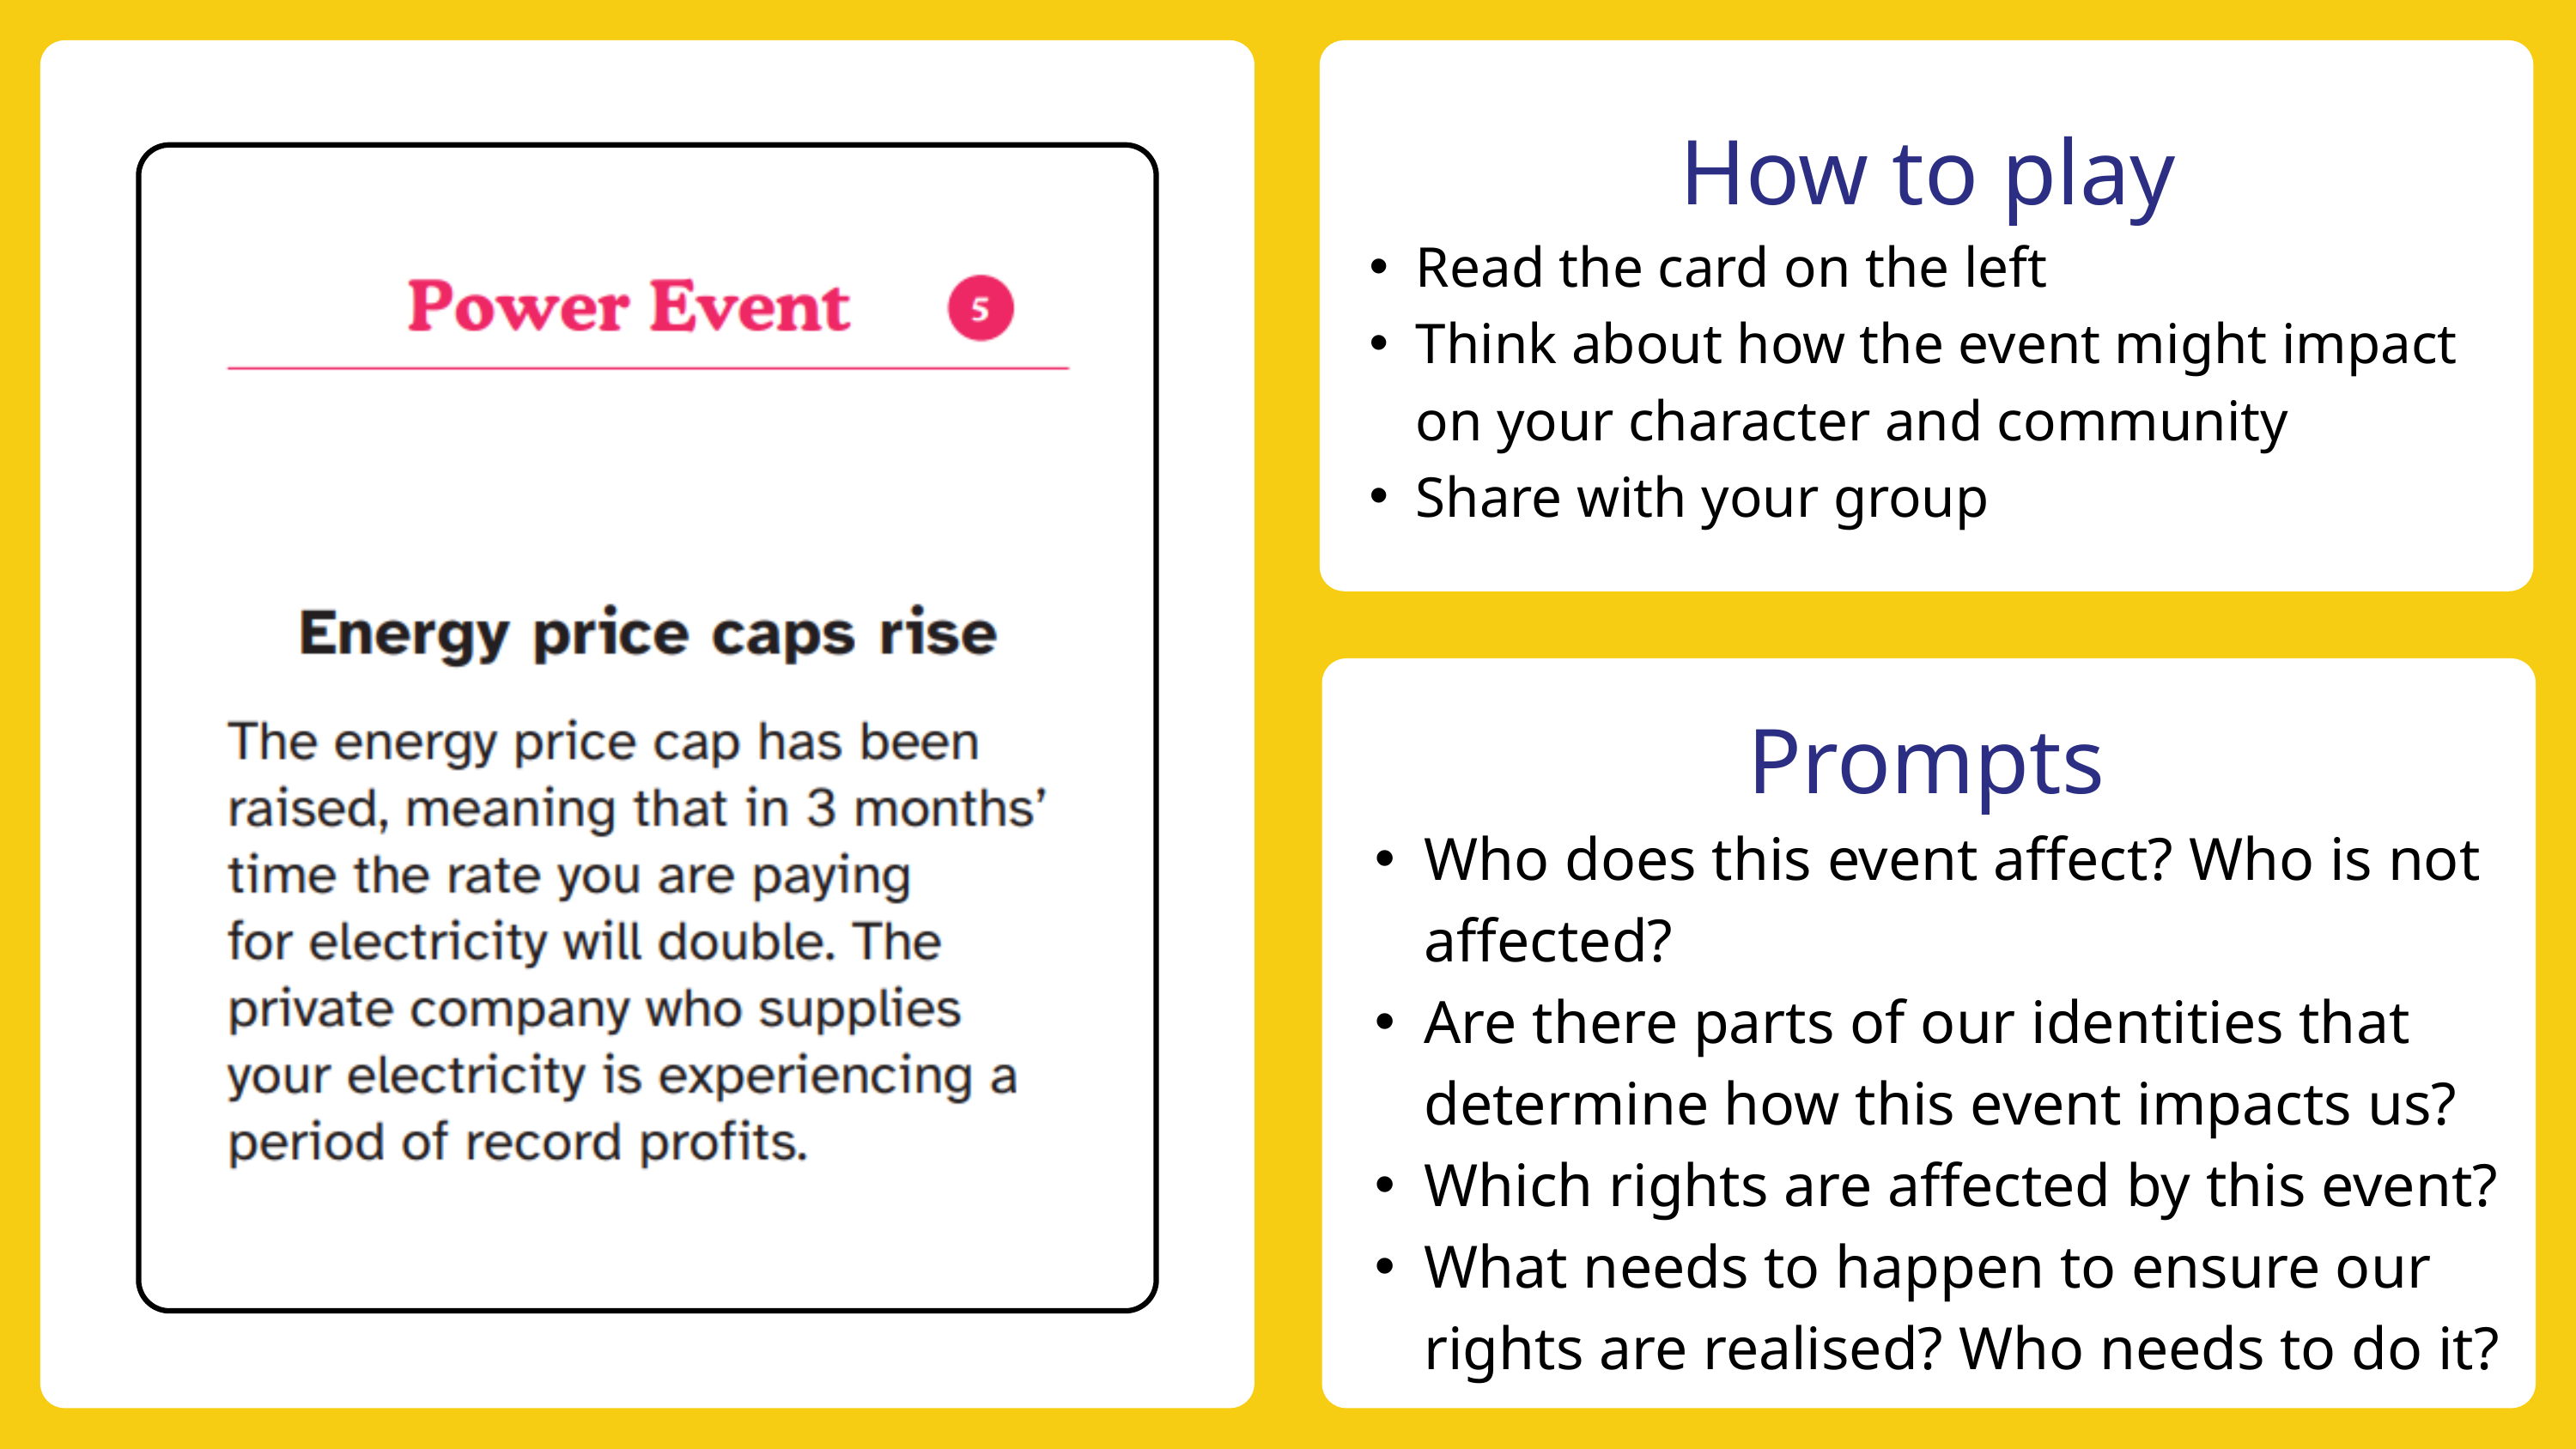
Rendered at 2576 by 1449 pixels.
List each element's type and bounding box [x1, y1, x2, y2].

text_box [39, 39, 2537, 1409]
text_box [138, 144, 1157, 1312]
